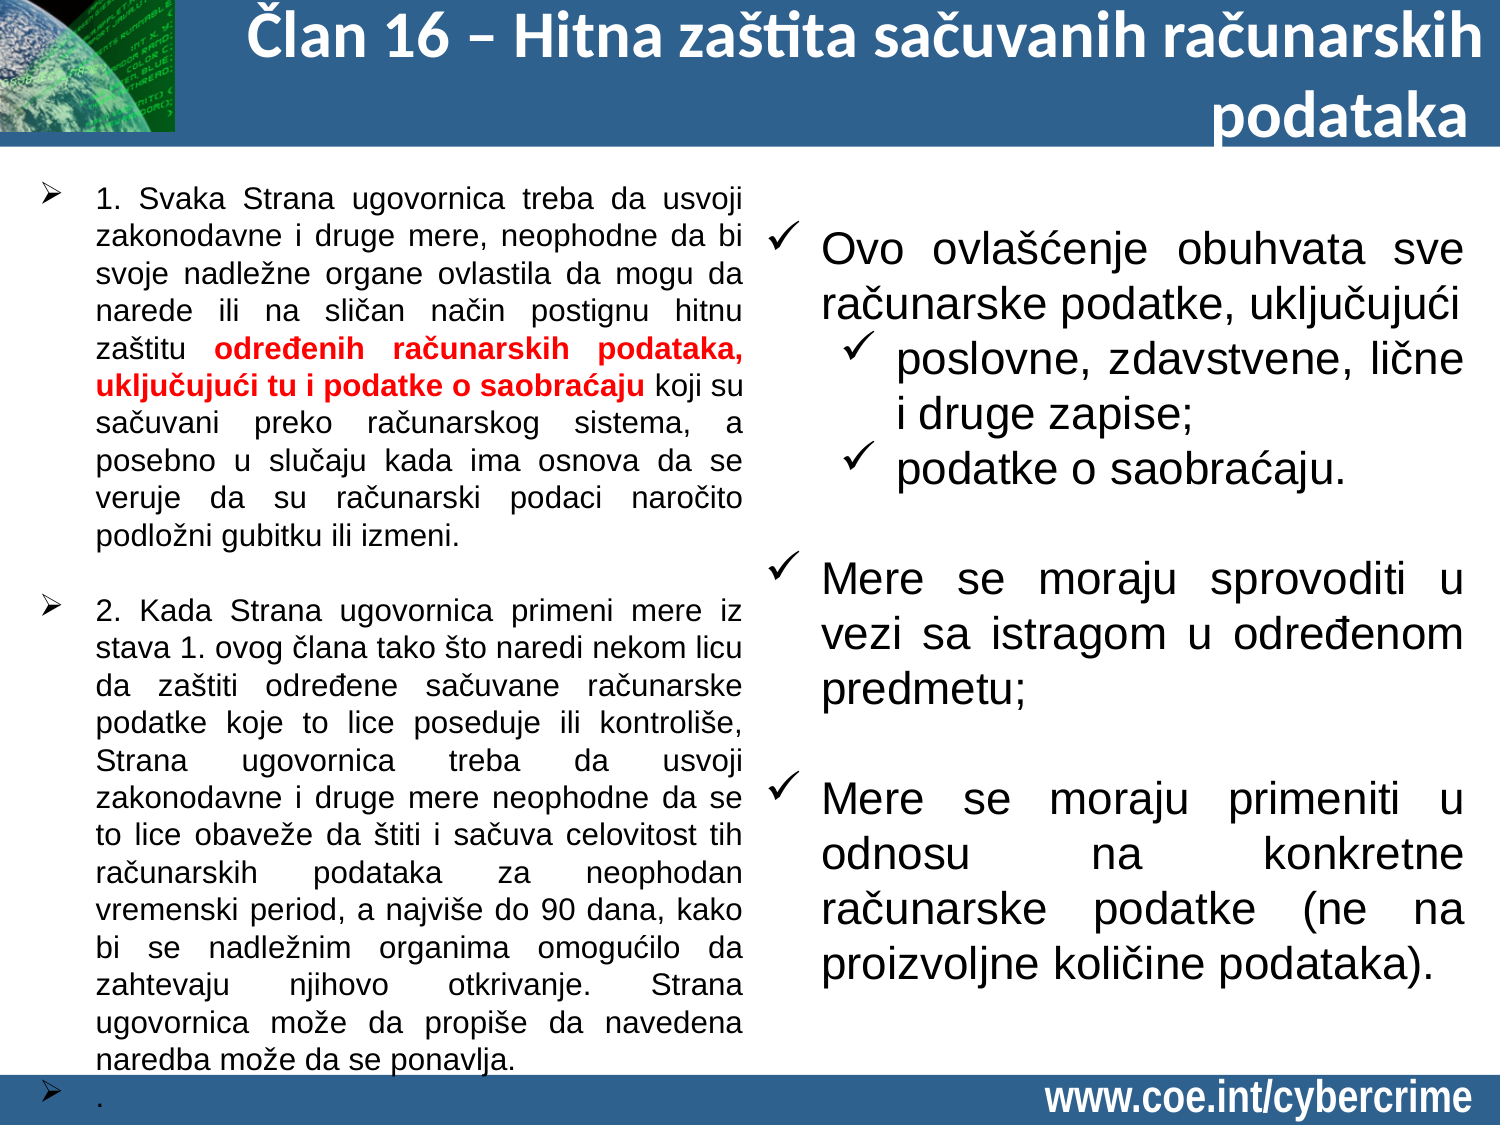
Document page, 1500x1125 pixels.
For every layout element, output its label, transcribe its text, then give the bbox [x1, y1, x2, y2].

picture [0, 0, 175, 132]
text_box 1. Svaka Strana ugovornica treba da usvoji zakonodavne i druge mere, neophodne da bi svoje nadležne organe ovlastila da mogu da narede ili na sličan način postignu hitnu zaštitu određenih računarskih podataka, uključujući tu i podatke o saobraćaju koji su sačuvani preko računarskog sistema, a posebno u slučaju kada ima osnova da se veruje da su računarski podaci naročito podložni gubitku ili izmeni. 2. Kada Strana ugovornica primeni mere iz stava 1. ovog člana tako što naredi nekom licu da zaštiti određene sačuvane računarske podatke koje to lice poseduje ili kontroliše, Strana ugovornica treba da usvoji zakonodavne i druge mere neophodne da se to lice obaveže da štiti i sačuva celovitost tih računarskih podataka za neophodan vremenski period, a najviše do 90 dana, kako bi se nadležnim organima omogućilo da zahtevaju njihovo otkrivanje. Strana ugovornica može da propiše da navedena naredba može da se ponavlja. . [24, 170, 759, 1122]
text_box Član 16 – Hitna zaštita sačuvanih računarskih podataka [0, 0, 1500, 149]
text_box www.coe.int/cybercrime [1030, 1059, 1500, 1125]
text_box Ovo ovlašćenje obuhvata sve računarske podatke, uključujući poslovne, zdavstvene, lične i druge zapise; podatke o saobraćaju. Mere se moraju sprovoditi u vezi sa istragom u određenom predmetu; Mere se moraju primeniti u odnosu na konkretne računarske podatke (ne na proizvoljne količine podataka). [749, 211, 1480, 996]
text_box [0, 1073, 1030, 1125]
